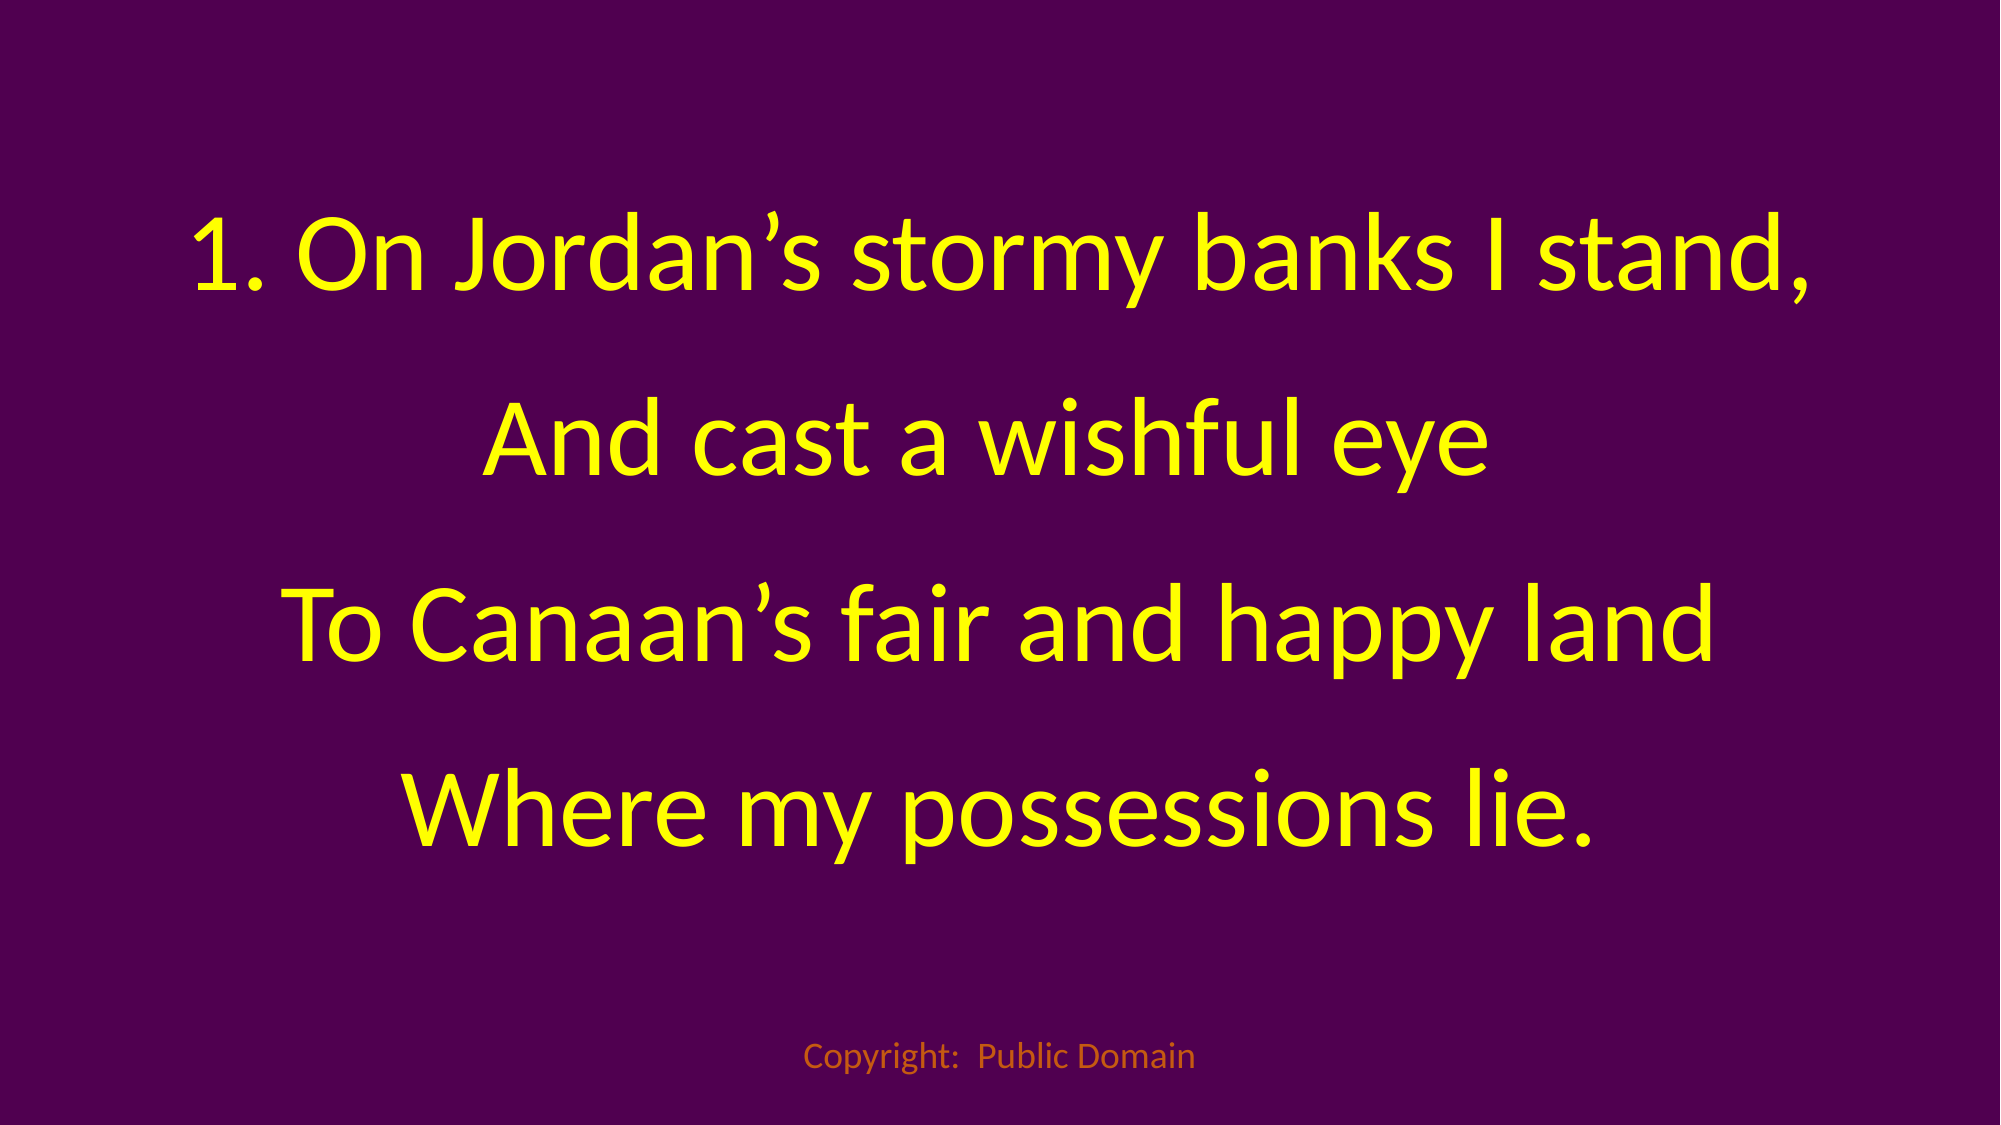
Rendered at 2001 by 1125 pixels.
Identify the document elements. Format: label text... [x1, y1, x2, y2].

text_box 1. On Jordan’s stormy banks I stand, And cast a wishful eye To Canaan’s fair and happy land Where my possessions lie. [0, 171, 2000, 876]
text_box Copyright: Public Domain [26, 1023, 1973, 1083]
